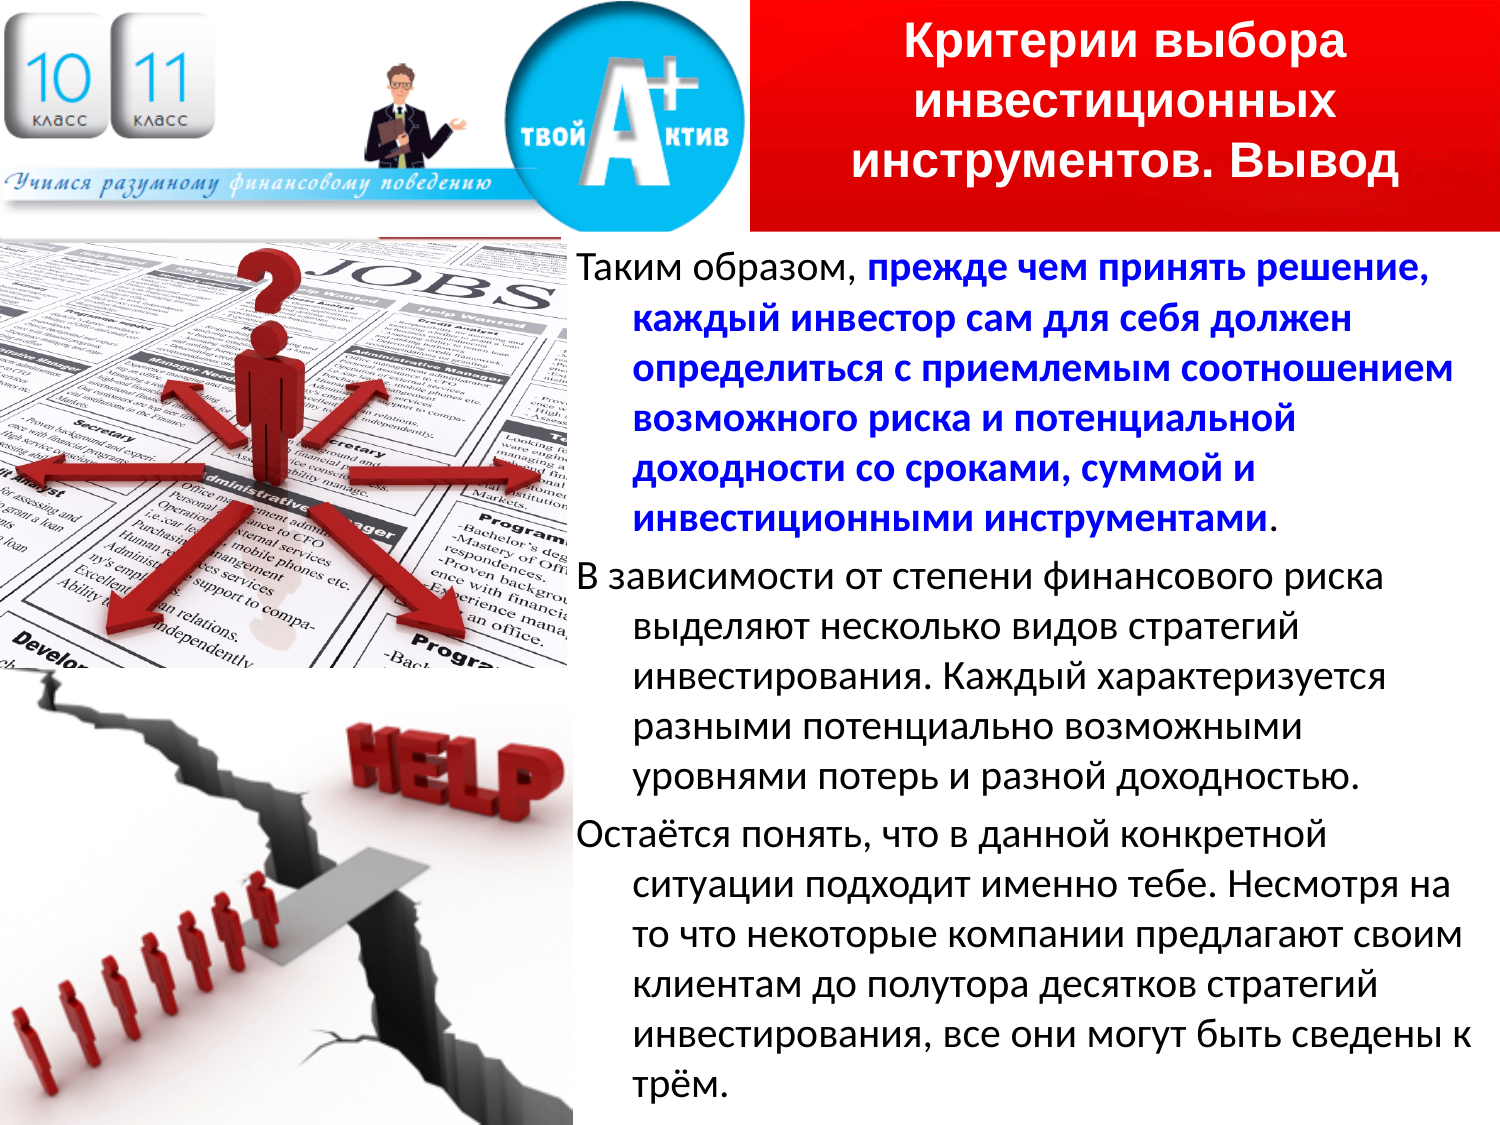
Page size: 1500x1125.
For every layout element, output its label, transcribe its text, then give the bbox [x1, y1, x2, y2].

picture [0, 0, 1500, 1125]
list Таким образом, прежде чем принять решение, каждый инвестор сам для себя должен определиться с приемлемым соотношением возможного риска и потенциальной доходности со сроками, суммой и инвестиционными инструментами. В зависимости от степени финансового риска выделяют несколько видов стратегий инвестирования. Каждый характеризуется разными потенциально возможными уровнями потерь и разной доходностью. Остаётся понять, что в данной конкретной ситуации подходит именно тебе. Несмотря на то что некоторые компании предлагают своим клиентам до полутора десятков стратегий инвестирования, все они могут быть сведены к трём. [570, 231, 1500, 1125]
text_box Критерии выбора инвестиционных инструментов. Вывод [751, 0, 1500, 195]
